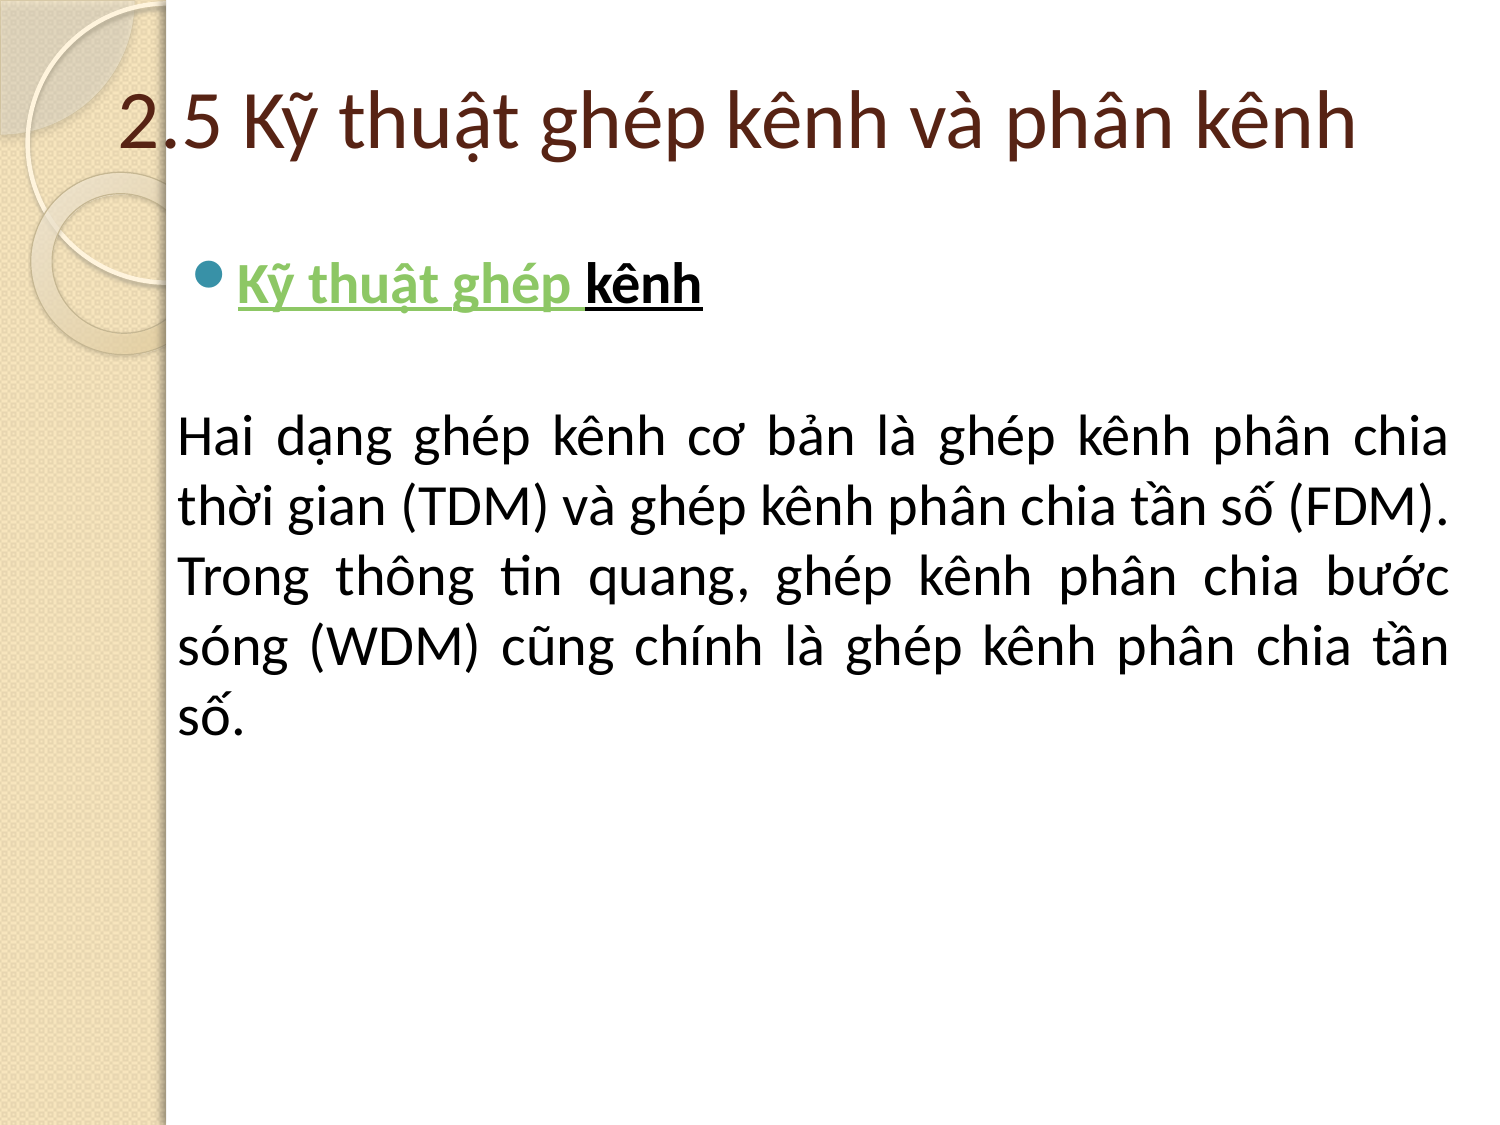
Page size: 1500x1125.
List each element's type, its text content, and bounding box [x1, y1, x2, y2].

title 2.5 Kỹ thuật ghép kênh và phân kênh [103, 55, 1397, 274]
list Kỹ thuật ghép kênh Hai dạng ghép kênh cơ bản là ghép kênh phân chia thời gian (TDM) và ghép kênh phân chia tần số (FDM). Trong thông tin quang, ghép kênh phân chia bước sóng (WDM) cũng chính là ghép kênh phân chia tần số. [162, 237, 1466, 1025]
